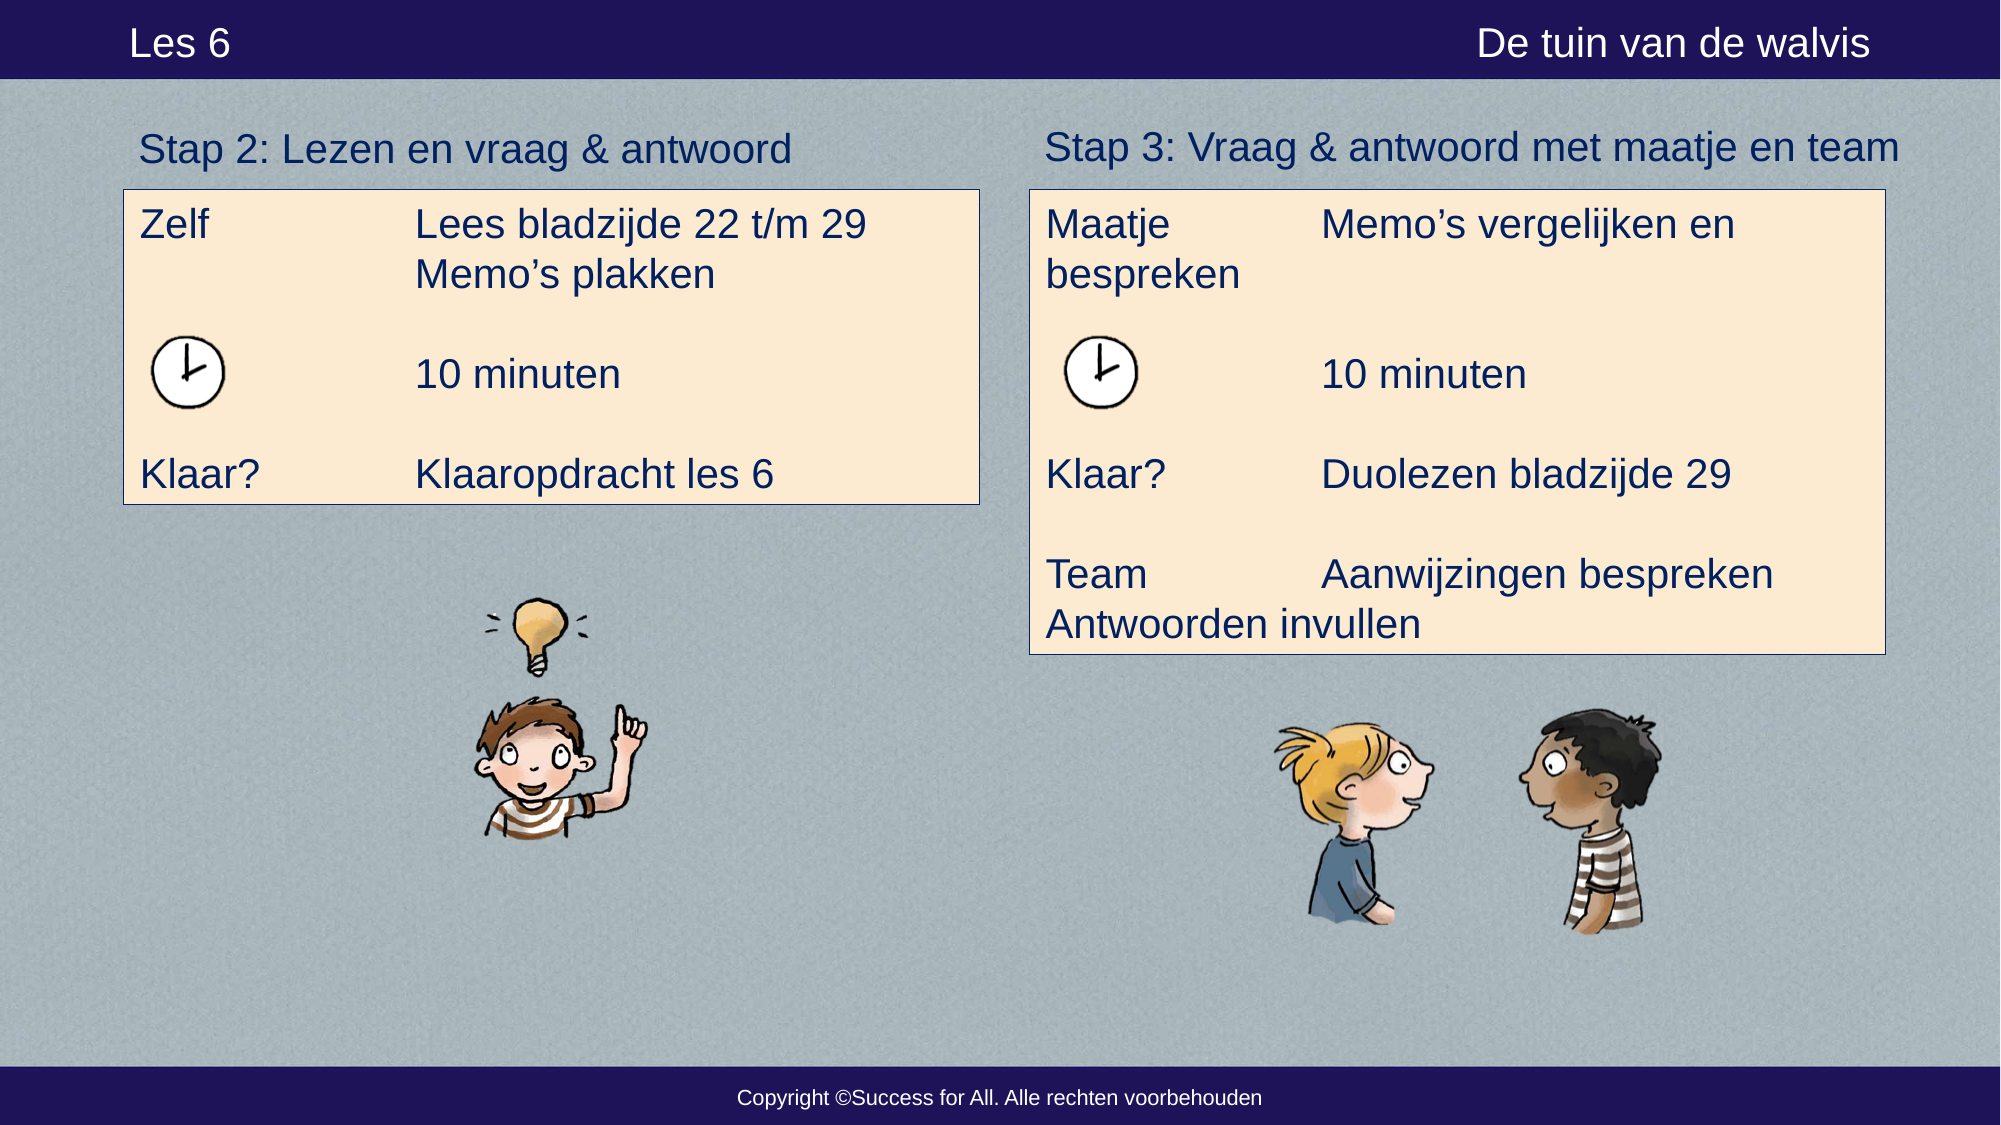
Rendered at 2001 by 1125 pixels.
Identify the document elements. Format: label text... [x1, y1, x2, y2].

text_box Copyright ©Success for All. Alle rechten voorbehouden [0, 1076, 2000, 1125]
text_box Stap 3: Vraag & antwoord met maatje en team [1029, 112, 1949, 178]
text_box Stap 2: Lezen en vraag & antwoord [123, 114, 916, 180]
picture [0, 0, 2001, 1125]
text_box Zelf Lees bladzijde 22 t/m 29 Memo’s plakken 10 minuten Klaar? Klaaropdracht les 6 [123, 189, 980, 505]
text_box Les 6 [114, 8, 354, 73]
text_box De tuin van de walvis [999, 8, 1886, 73]
text_box Maatje Memo’s vergelijken en bespreken 10 minuten Klaar? Duolezen bladzijde 29 Team Aanwijzingen bespreken Antwoorden invullen [1029, 189, 1886, 655]
